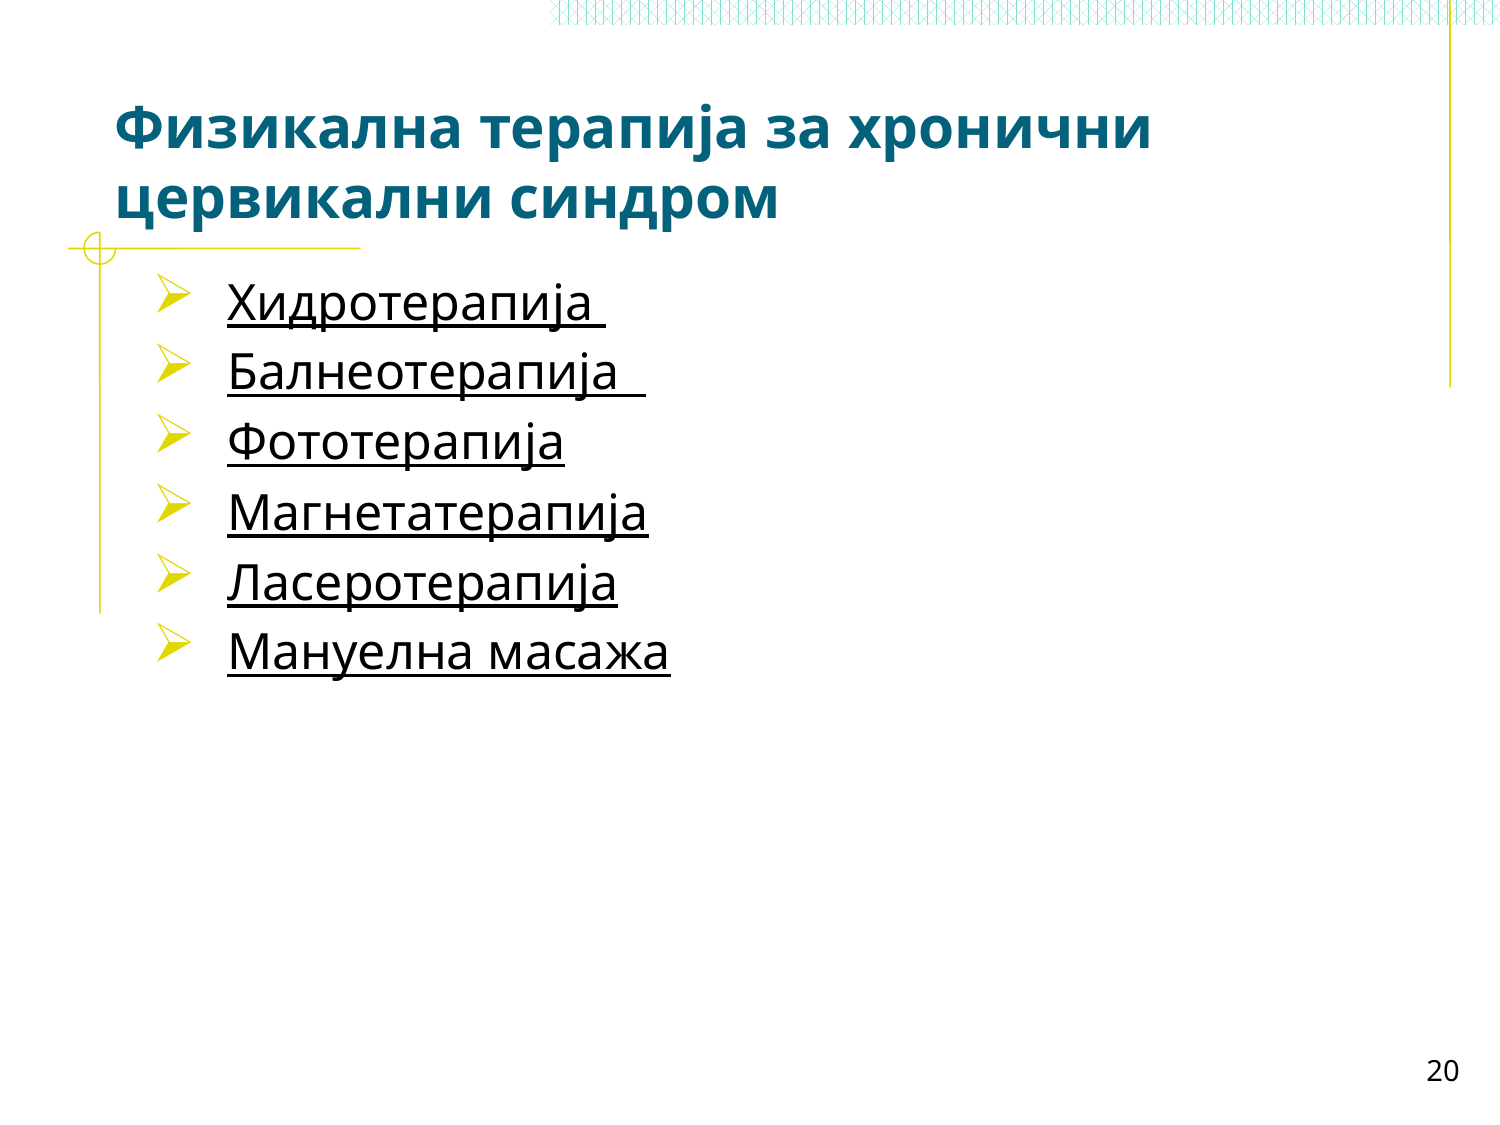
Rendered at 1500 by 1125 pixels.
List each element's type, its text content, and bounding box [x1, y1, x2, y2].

list Хидротерапија Балнеотерапија Фототерапија Магнетатерапија Ласеротерапија Мануелна масажа [137, 262, 1413, 938]
title Физикална терапија за хронични цервикални синдром [99, 49, 1376, 238]
slide_number 20 [1162, 1025, 1475, 1100]
